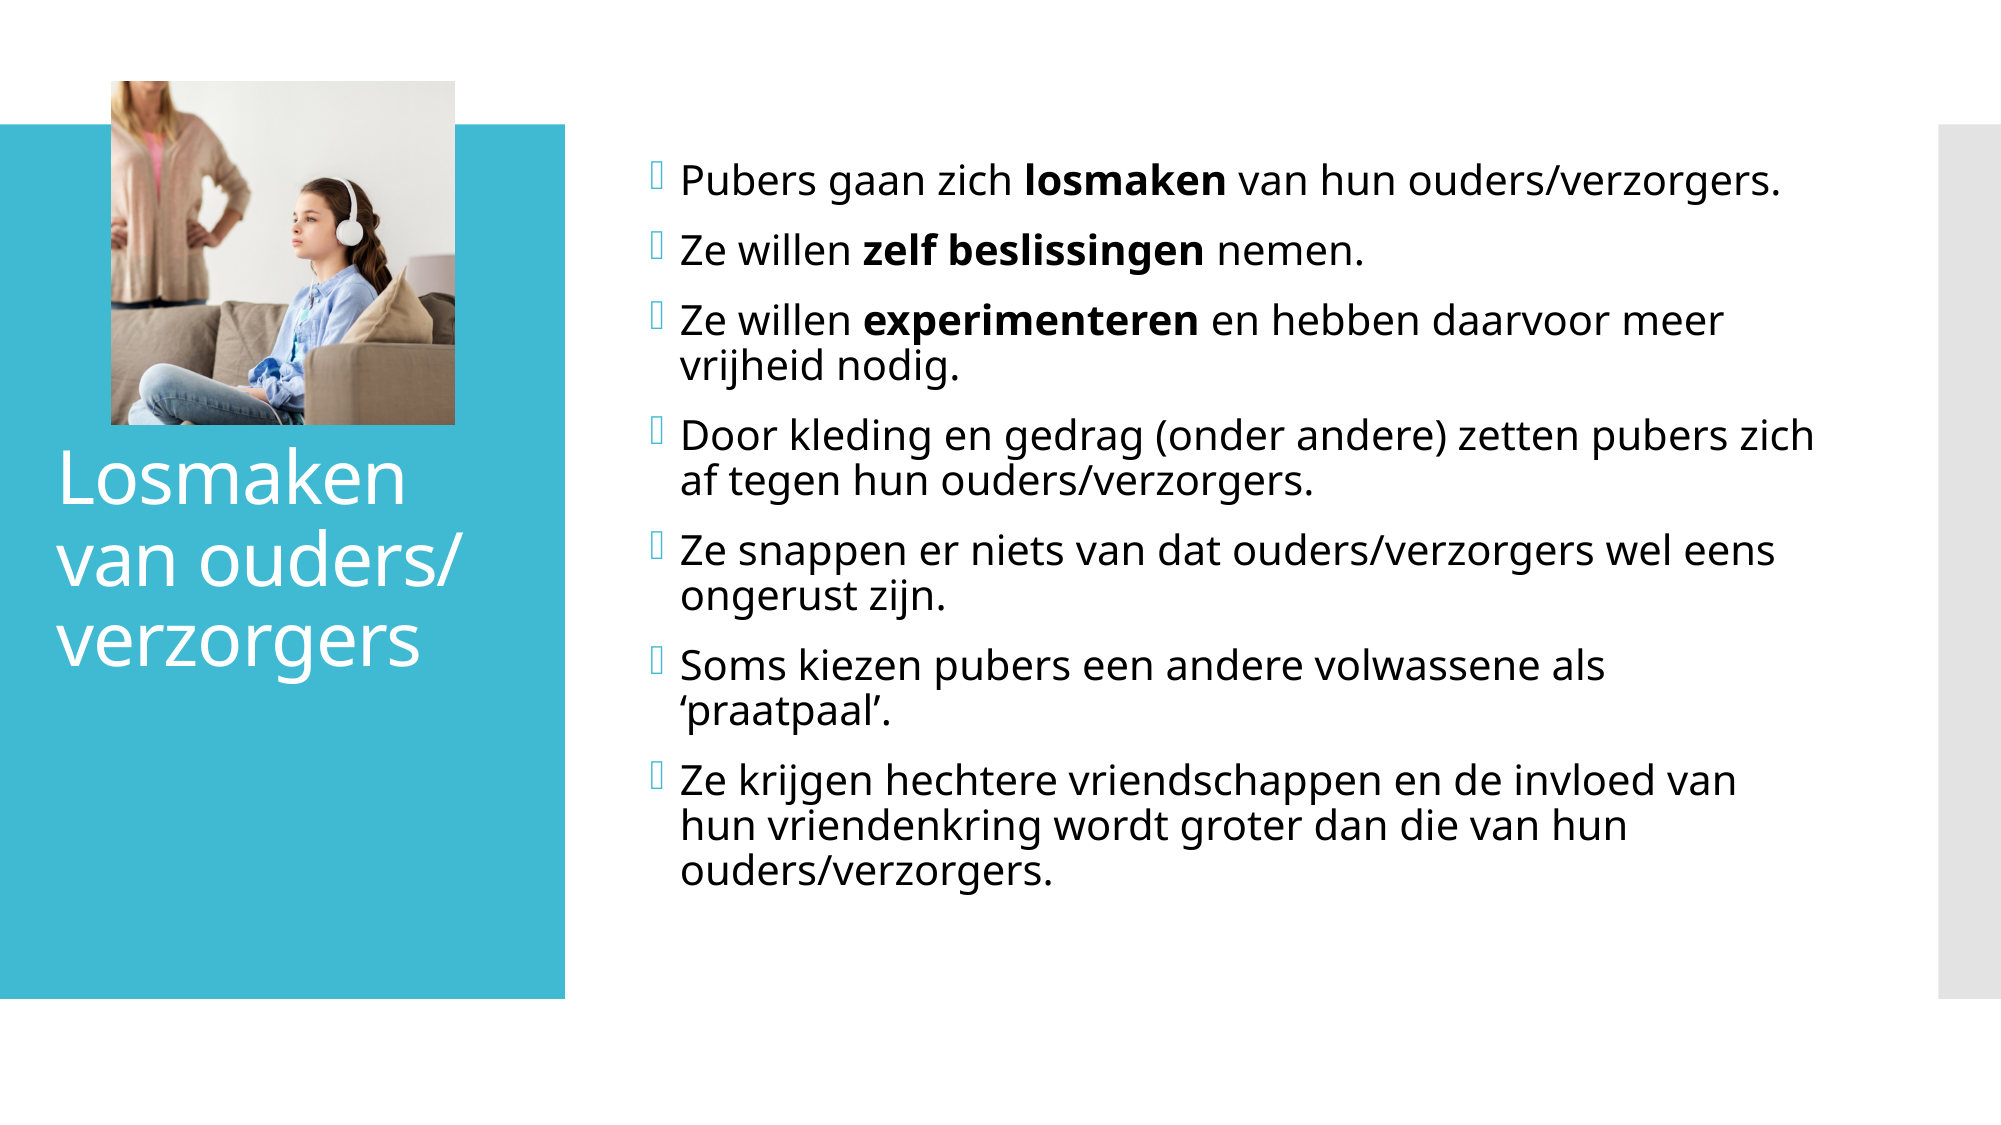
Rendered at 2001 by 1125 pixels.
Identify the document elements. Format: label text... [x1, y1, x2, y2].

title Losmaken van ouders/ verzorgers [41, 184, 525, 940]
picture [111, 81, 455, 425]
list Pubers gaan zich losmaken van hun ouders/verzorgers. Ze willen zelf beslissingen nemen. Ze willen experimenteren en hebben daarvoor meer vrijheid nodig. Door kleding en gedrag (onder andere) zetten pubers zich af tegen hun ouders/verzorgers. Ze snappen er niets van dat ouders/verzorgers wel eens ongerust zijn. Soms kiezen pubers een andere volwassene als ‘praatpaal’. Ze krijgen hechtere vriendschappen en de invloed van hun vriendenkring wordt groter dan die van hun ouders/verzorgers. [634, 141, 1835, 982]
